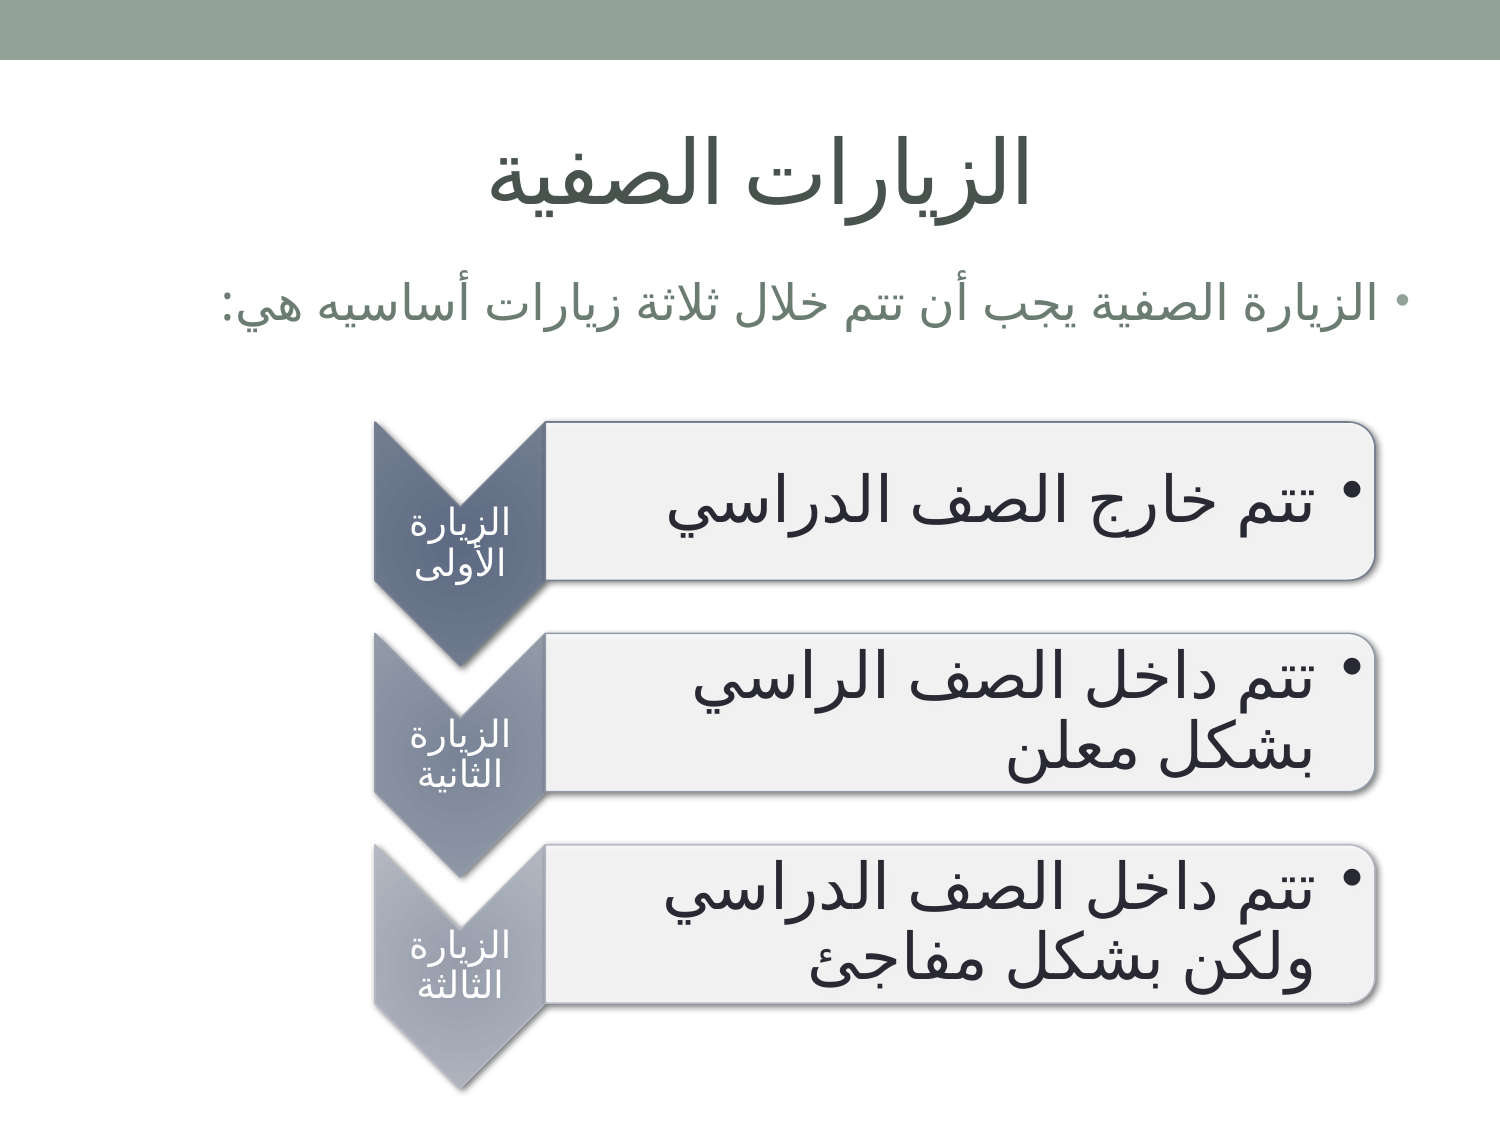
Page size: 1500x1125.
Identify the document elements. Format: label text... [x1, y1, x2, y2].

title الزيارات الصفية [75, 87, 1425, 250]
list الزيارة الصفية يجب أن تتم خلال ثلاثة زيارات أساسيه هي: [75, 262, 1425, 1063]
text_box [374, 421, 1376, 1089]
